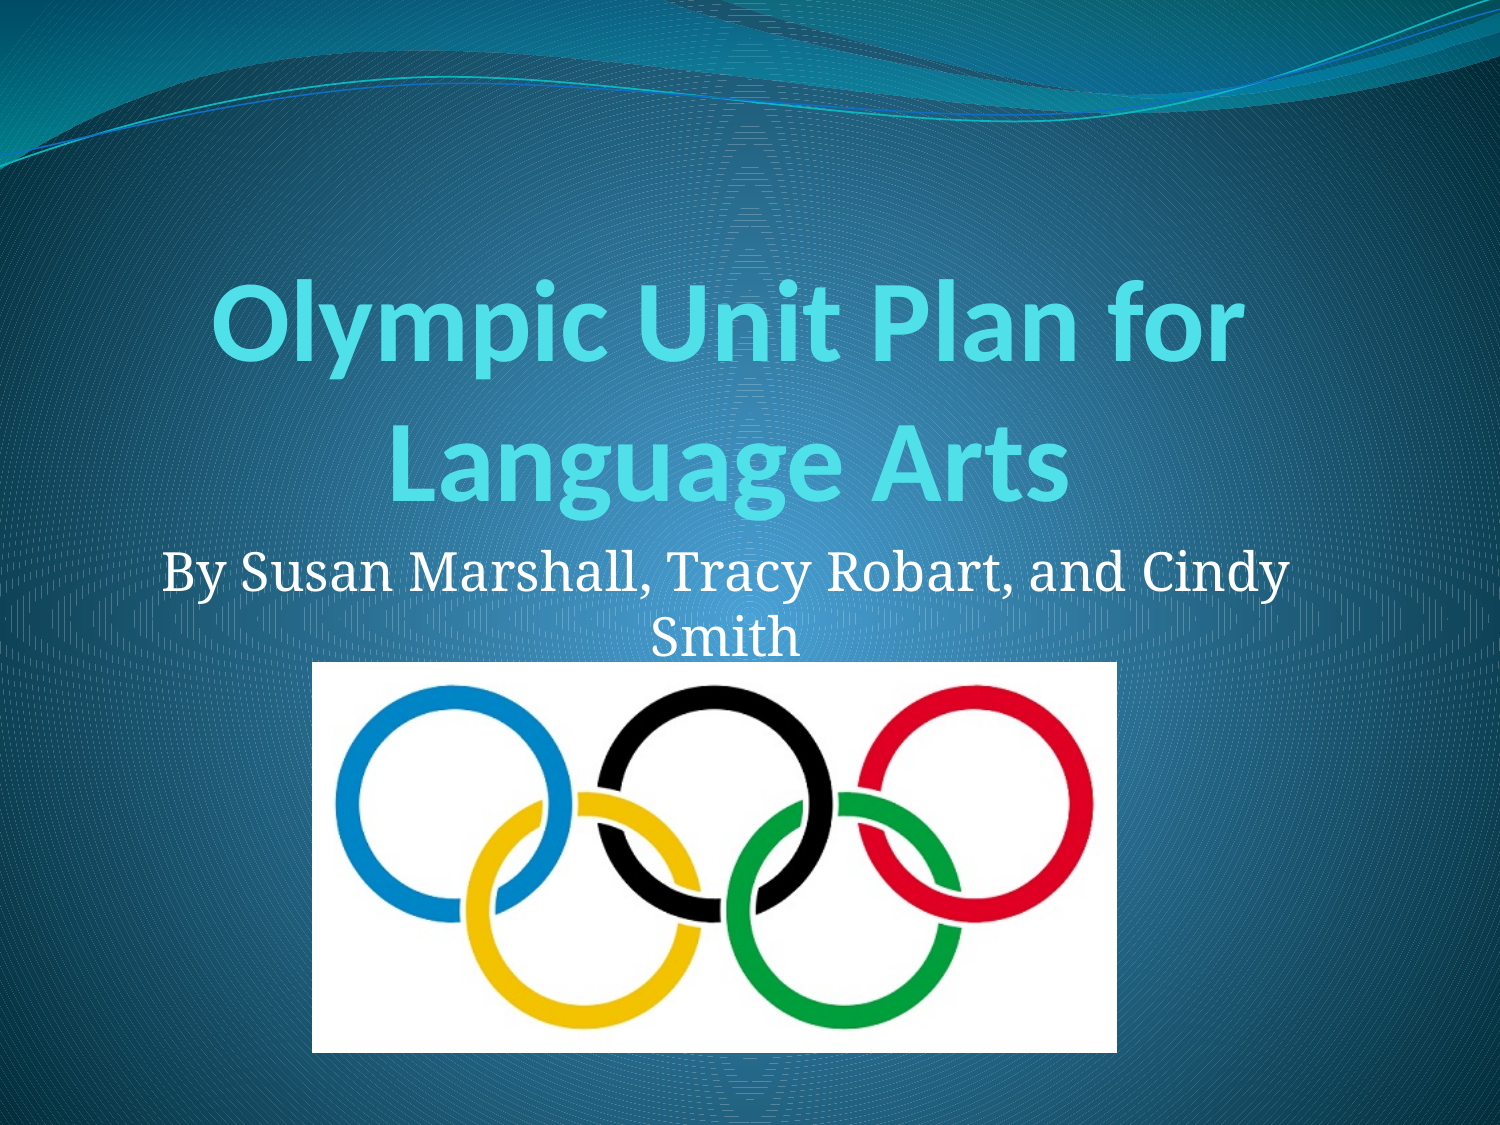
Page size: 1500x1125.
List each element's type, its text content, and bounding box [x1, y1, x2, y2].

title Olympic Unit Plan for Language Arts [87, 224, 1376, 525]
subtitle By Susan Marshall, Tracy Robart, and Cindy Smith [87, 529, 1376, 818]
picture [312, 662, 1117, 1053]
